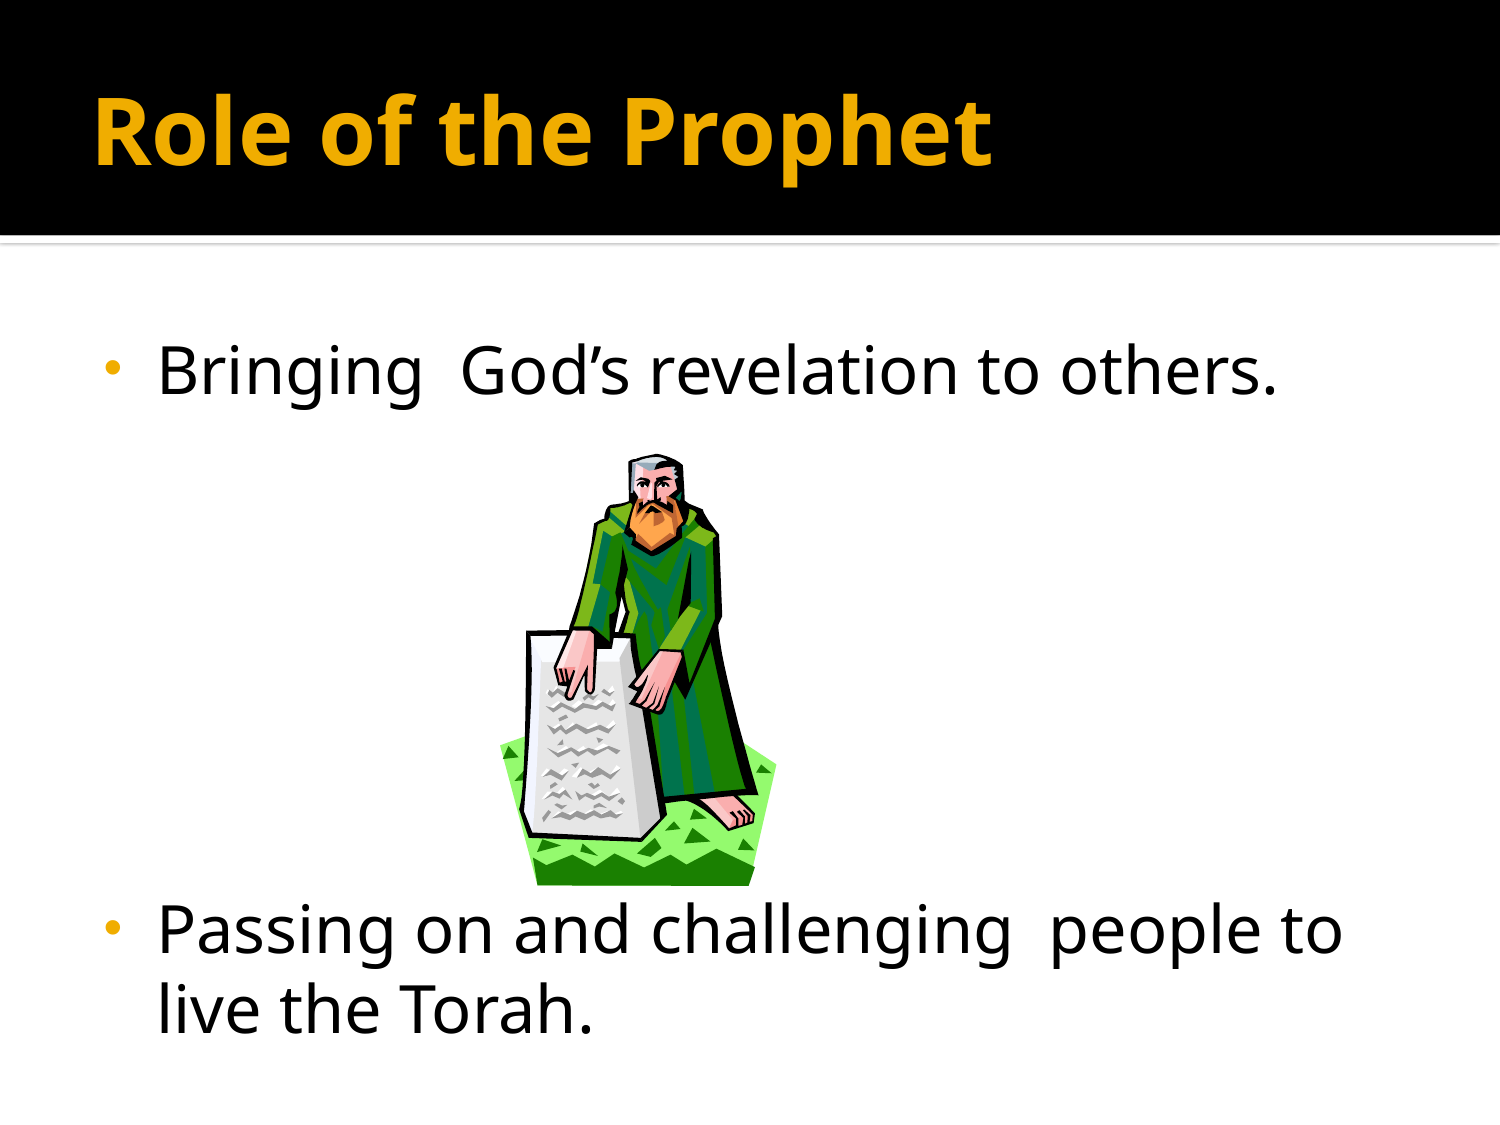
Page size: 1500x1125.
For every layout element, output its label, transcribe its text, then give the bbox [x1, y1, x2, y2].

title Role of the Prophet [75, 25, 1425, 231]
list Bringing God’s revelation to others. Passing on and challenging people to live the Torah. [75, 312, 1425, 1072]
picture [499, 449, 781, 890]
